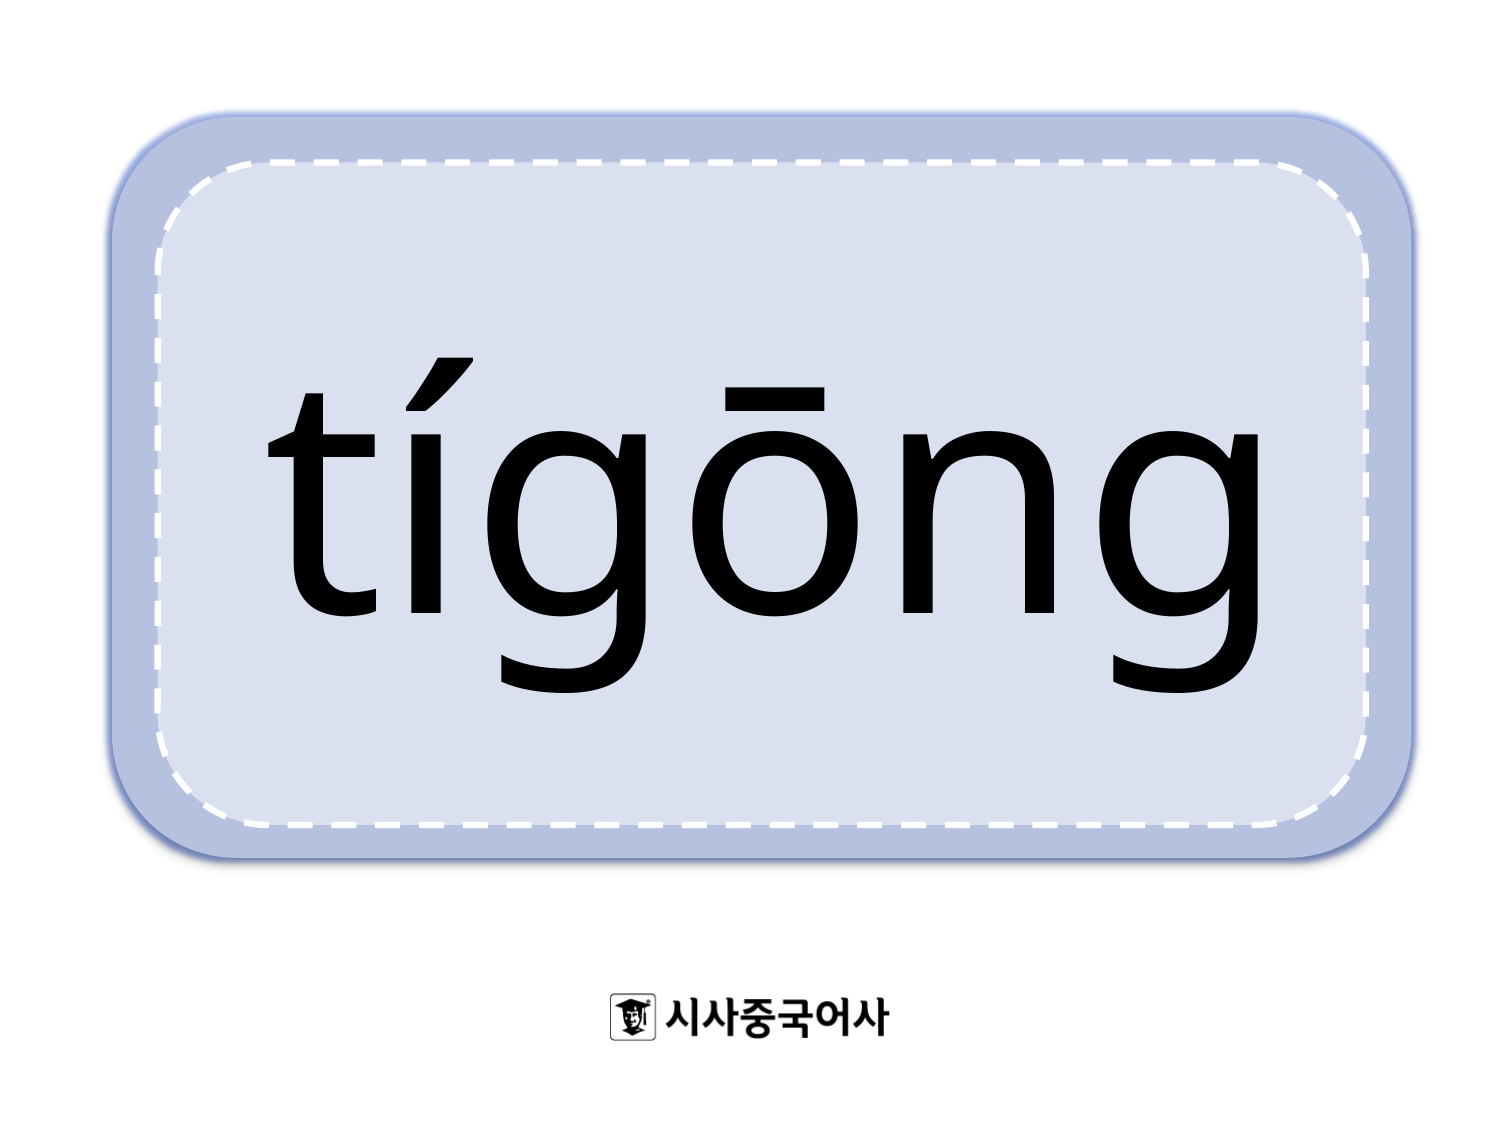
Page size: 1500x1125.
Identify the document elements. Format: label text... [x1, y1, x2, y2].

picture [602, 987, 898, 1047]
text_box tígōng [171, 149, 1380, 812]
